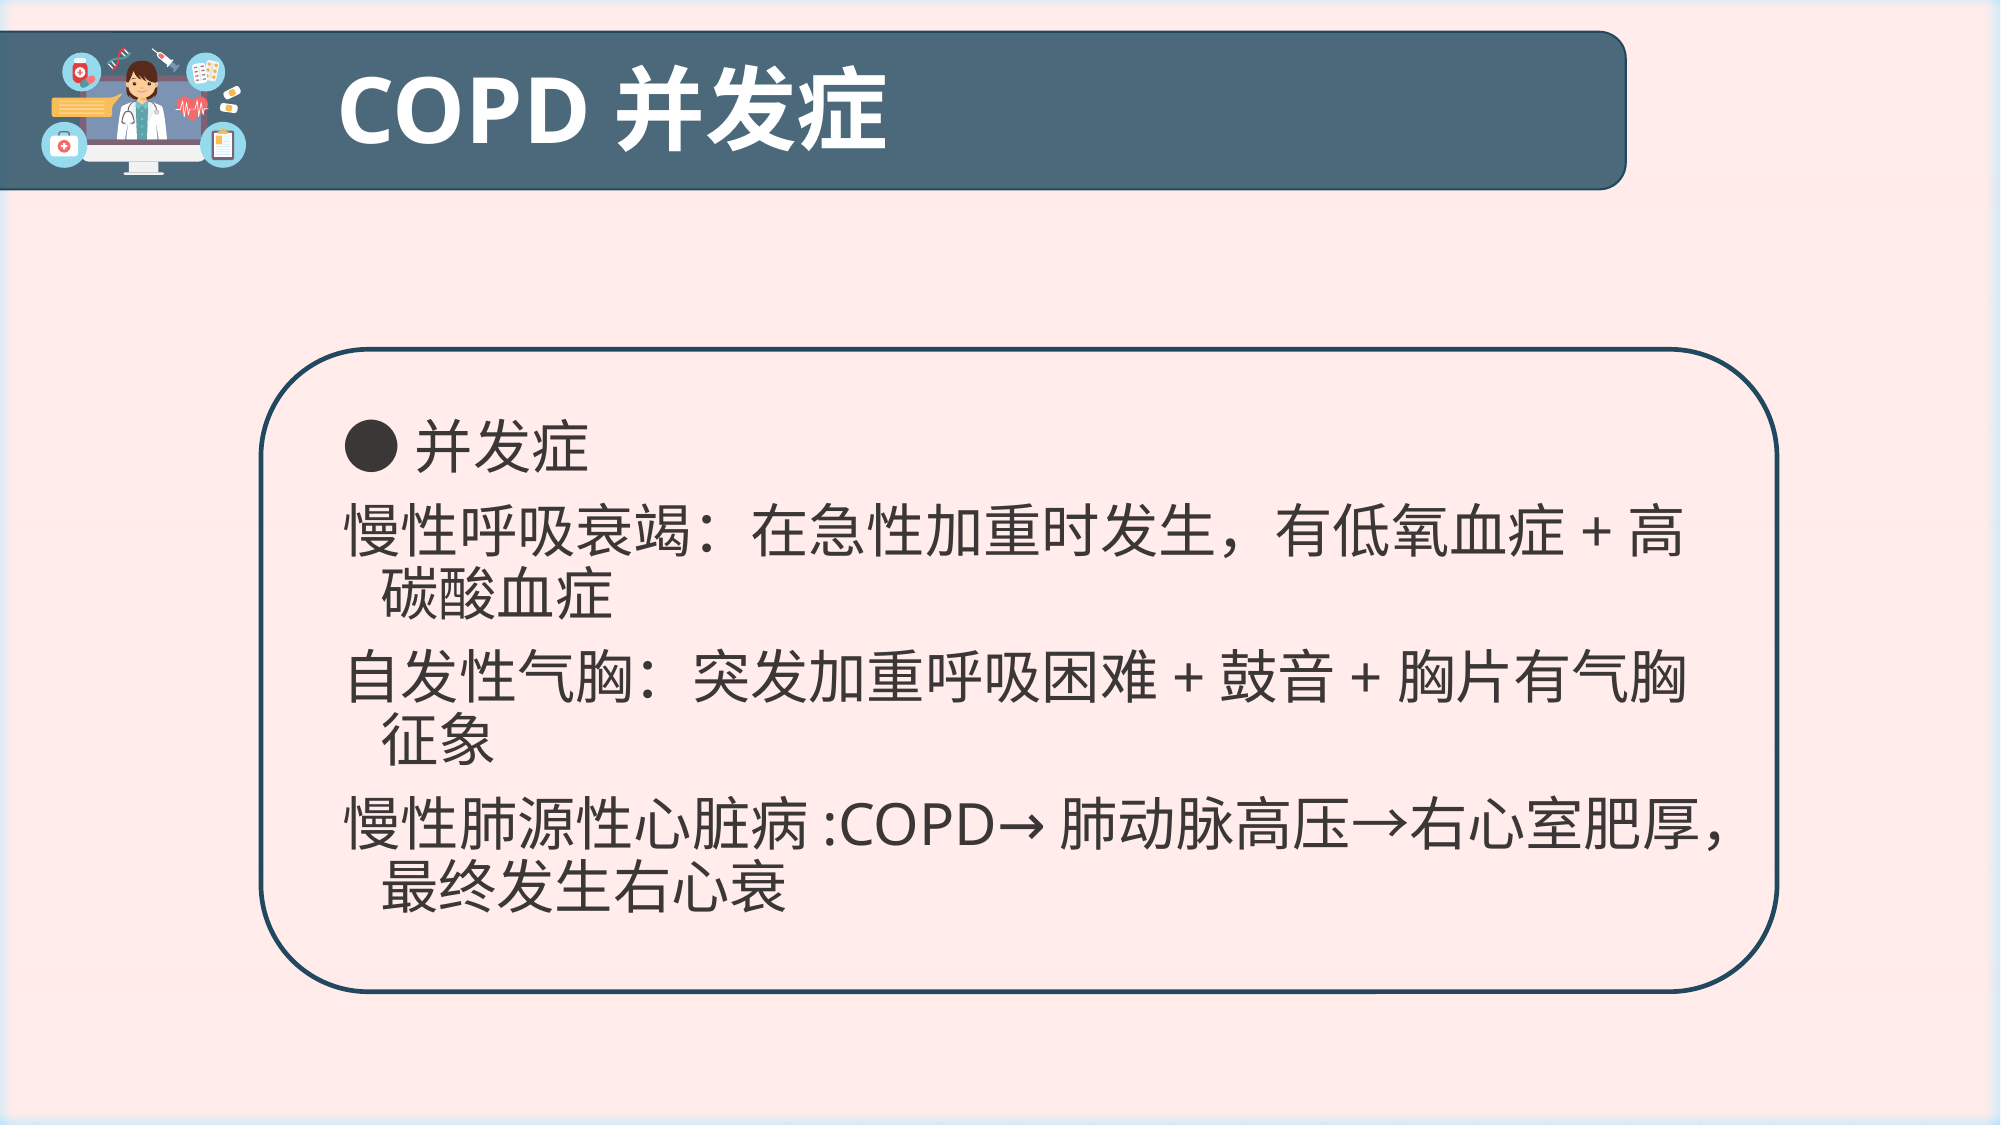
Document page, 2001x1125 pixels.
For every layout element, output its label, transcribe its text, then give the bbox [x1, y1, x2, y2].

text_box [3, 1, 1995, 1120]
text_box ●并发症 慢性呼吸衰竭：在急性加重时发生，有低氧血症+高碳酸血症 自发性气胸：突发加重呼吸困难+鼓音+胸片有气胸征象 慢性肺源性心脏病:COPD→肺动脉高压→右心室肥厚，最终发生右心衰 [327, 410, 1740, 1083]
text_box [259, 348, 1779, 985]
text_box [0, 0, 2000, 1125]
text_box COPD并发症 [321, 44, 1034, 170]
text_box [41, 46, 246, 175]
picture [9, 5, 1989, 1116]
